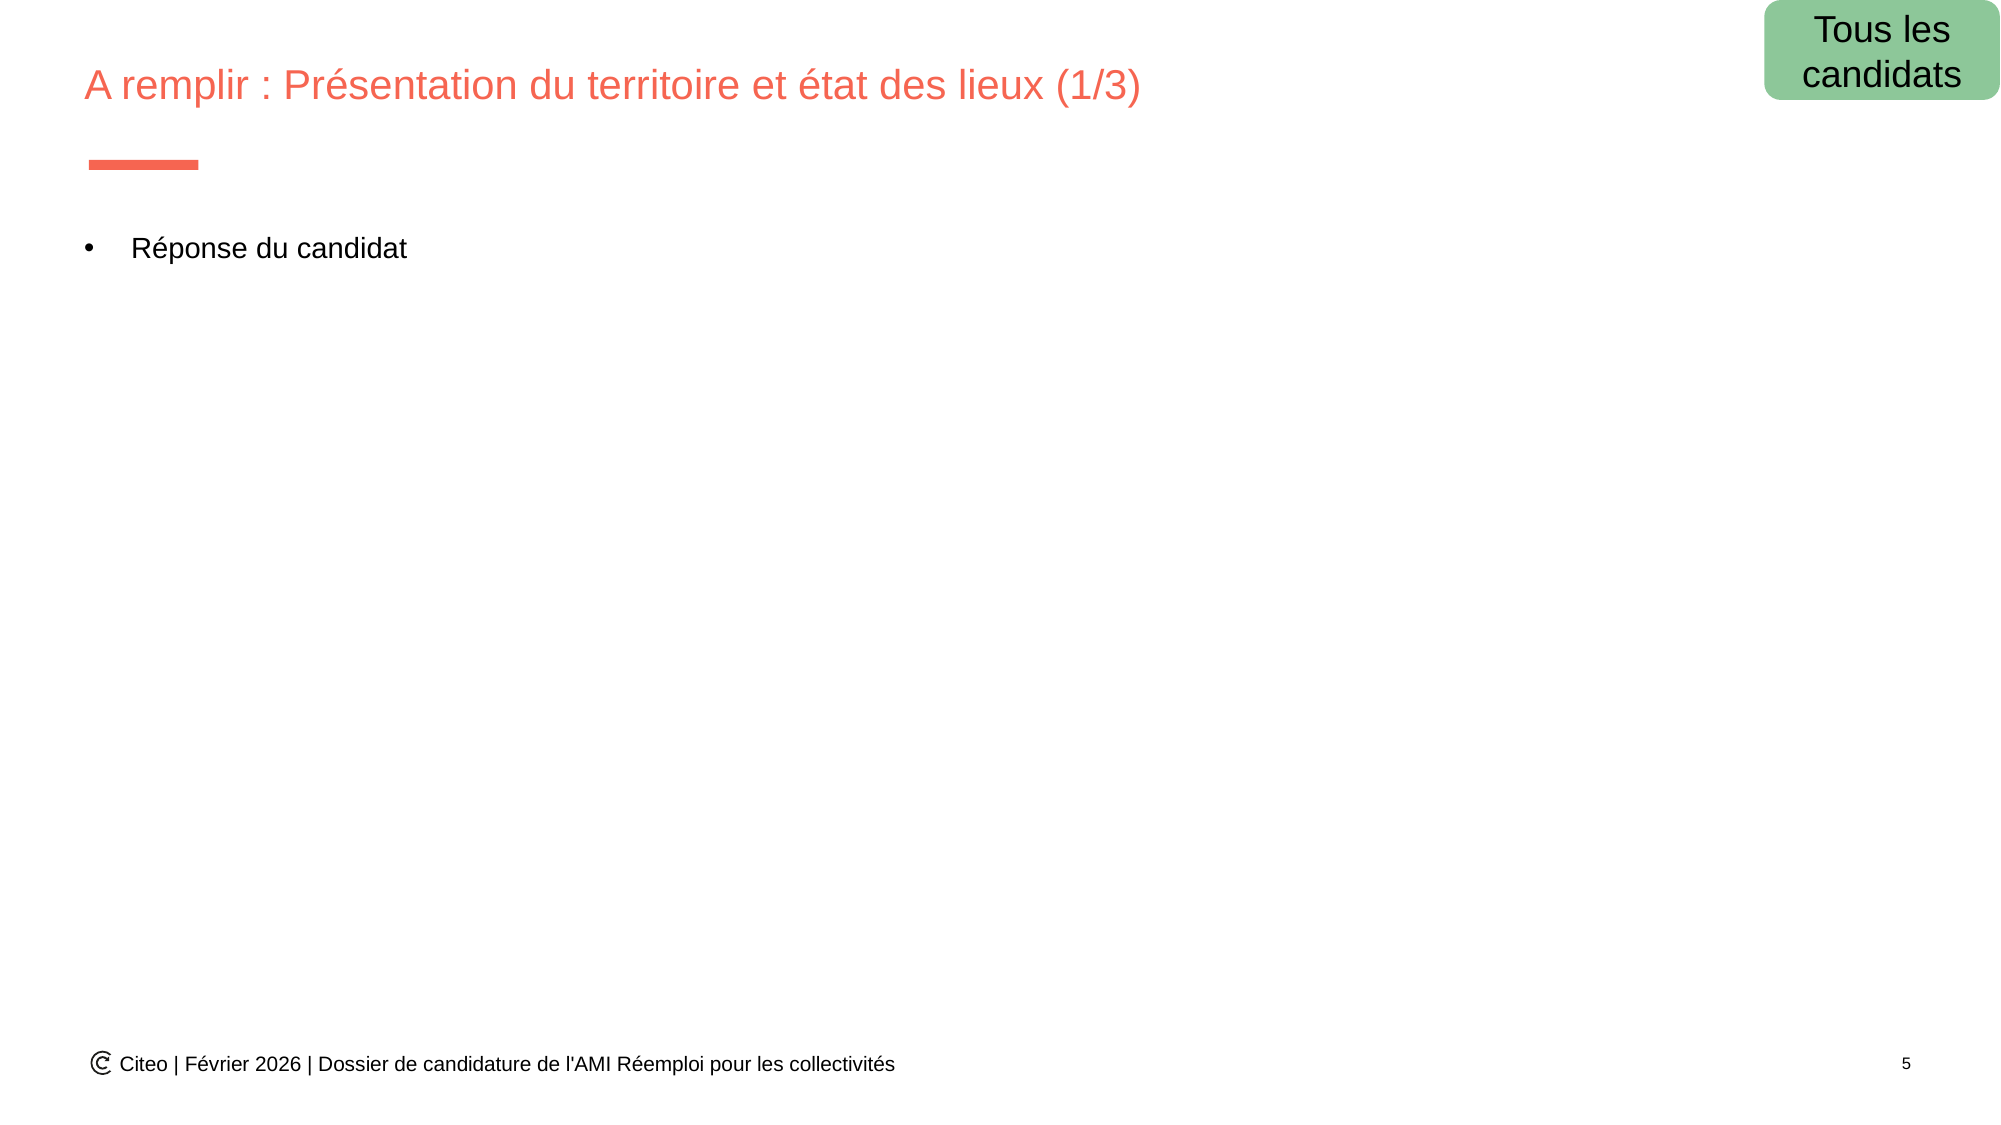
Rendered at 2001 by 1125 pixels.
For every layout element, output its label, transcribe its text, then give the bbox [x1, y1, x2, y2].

text_box Réponse du candidat [68, 221, 1826, 1009]
title A remplir : Présentation du territoire et état des lieux (1/3) [69, 16, 1927, 149]
text_box Tous les candidats [1763, 0, 2000, 102]
footer Citeo | Février 2026 | Dossier de candidature de l'AMI Réemploi pour les collectivités [119, 1032, 1799, 1093]
slide_number 5 [1808, 1032, 1927, 1094]
